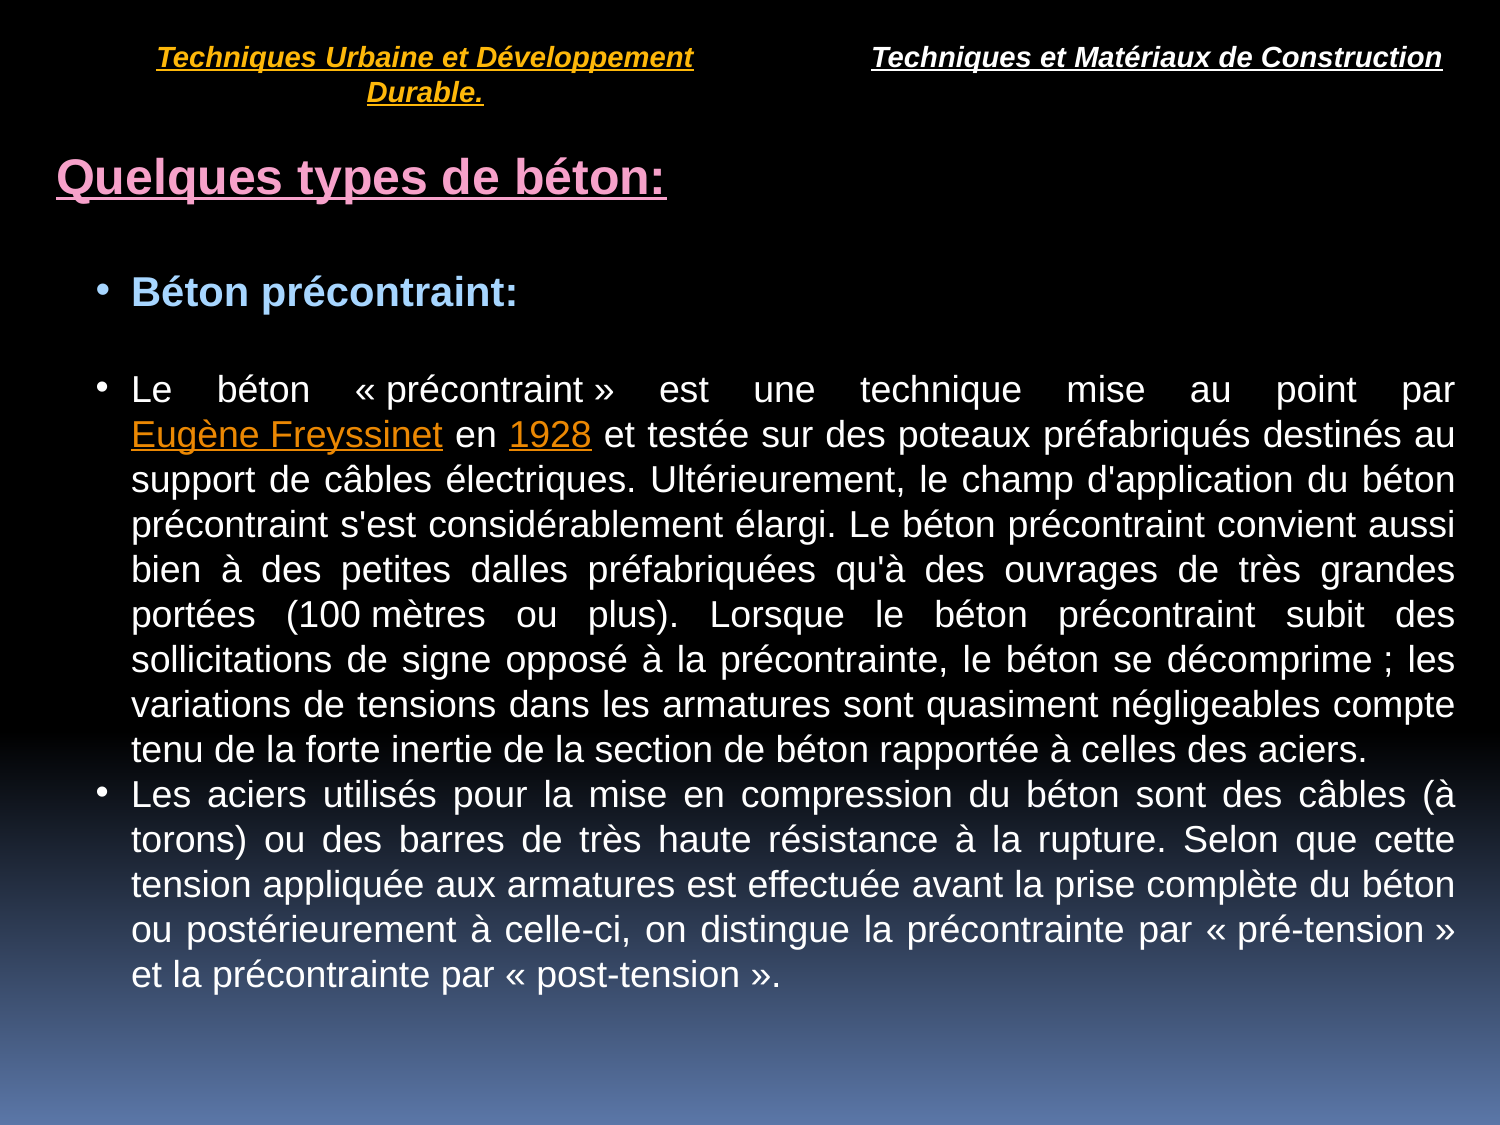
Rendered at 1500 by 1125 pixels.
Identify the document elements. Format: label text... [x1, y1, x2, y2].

text_box Techniques et Matériaux de Construction [856, 30, 1500, 81]
text_box Techniques Urbaine et Développement Durable. [100, 30, 750, 116]
text_box Quelques types de béton: Béton précontraint: Le béton « précontraint » est une technique mise au point par Eugène Freyssinet en 1928 et testée sur des poteaux préfabriqués destinés au support de câbles électriques. Ultérieurement, le champ d'application du béton précontraint s'est considérablement élargi. Le béton précontraint convient aussi bien à des petites dalles préfabriquées qu'à des ouvrages de très grandes portées (100 mètres ou plus). Lorsque le béton précontraint subit des sollicitations de signe opposé à la précontrainte, le béton se décomprime ; les variations de tensions dans les armatures sont quasiment négligeables compte tenu de la forte inertie de la section de béton rapportée à celles des aciers. Les aciers utilisés pour la mise en compression du béton sont des câbles (à torons) ou des barres de très haute résistance à la rupture. Selon que cette tension appliquée aux armatures est effectuée avant la prise complète du béton ou postérieurement à celle-ci, on distingue la précontrainte par « pré-tension » et la précontrainte par « post-tension ». [41, 137, 1471, 1047]
